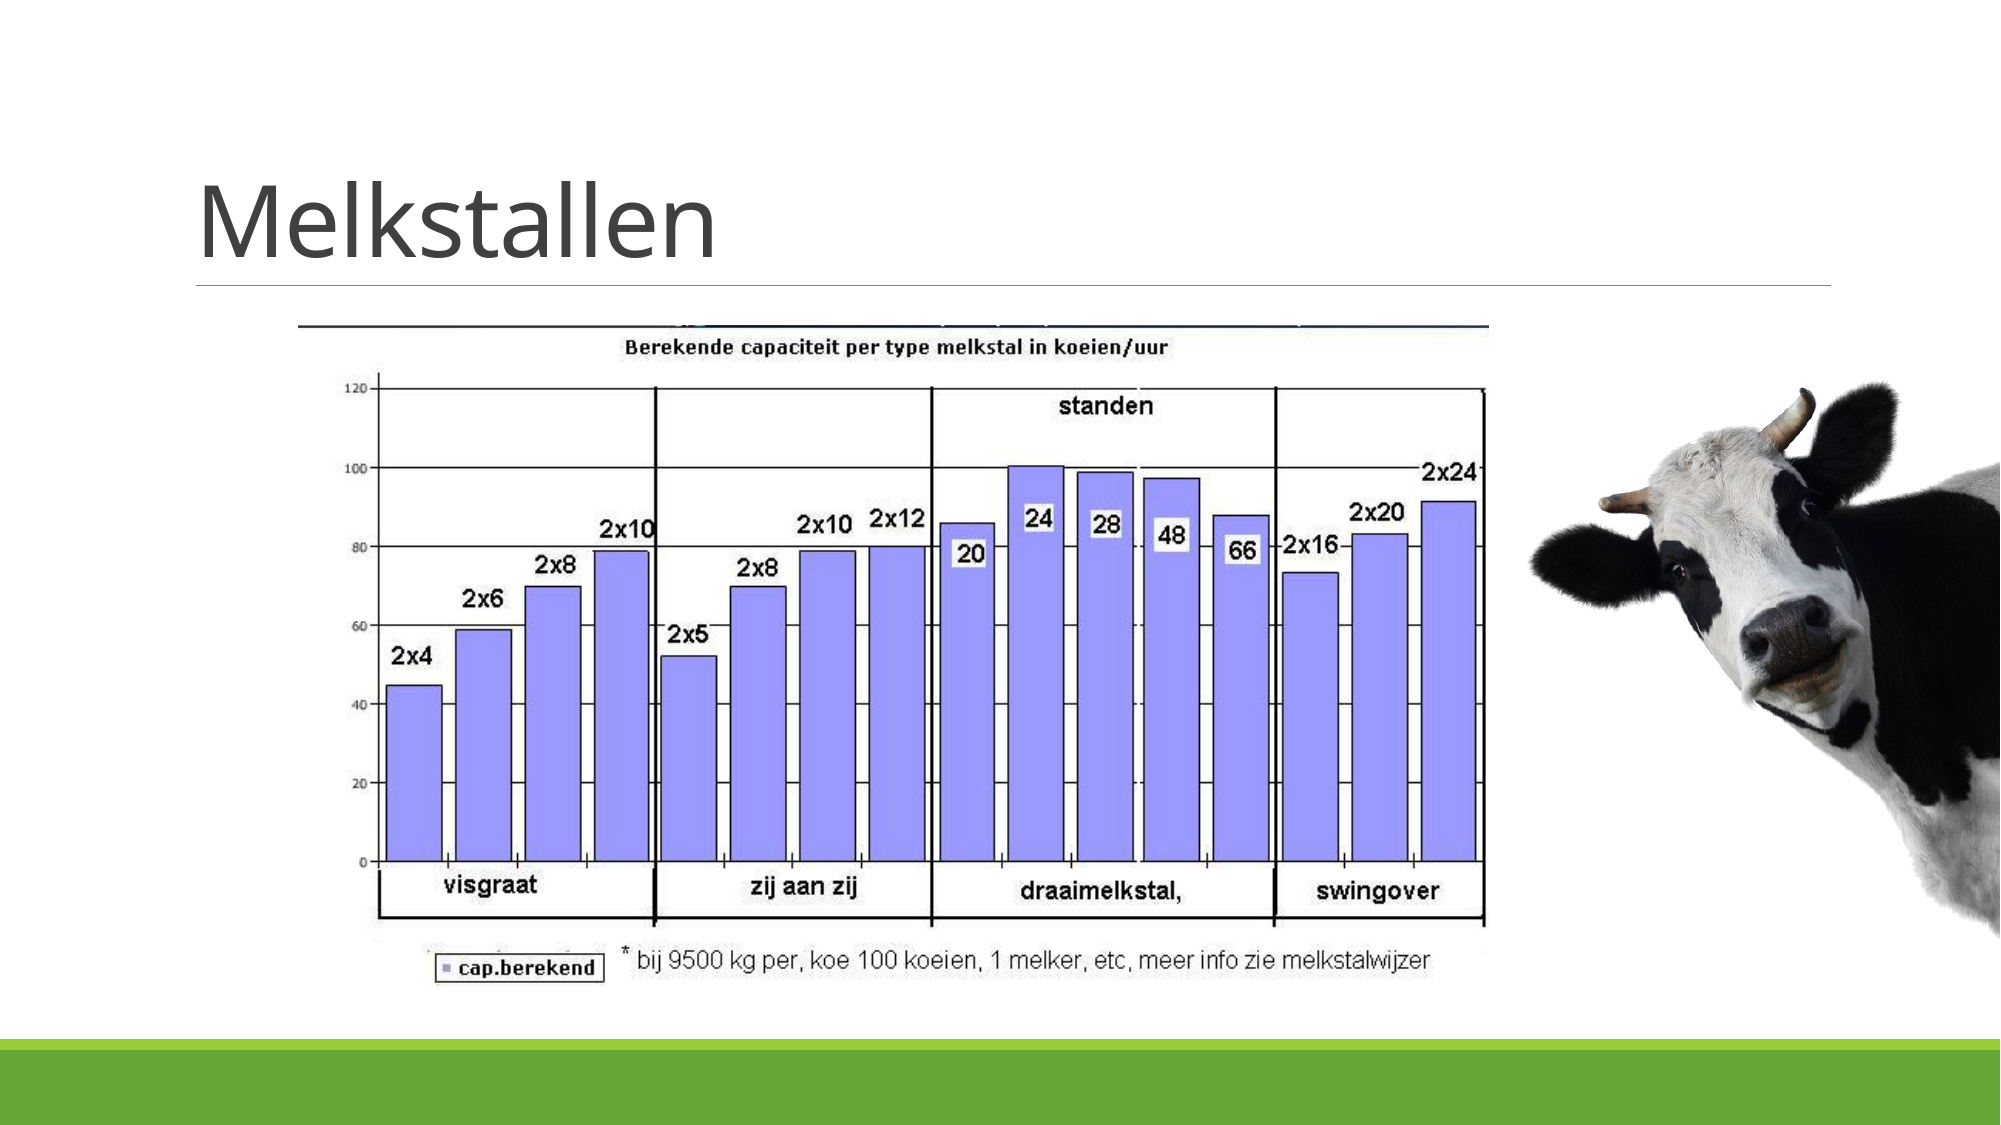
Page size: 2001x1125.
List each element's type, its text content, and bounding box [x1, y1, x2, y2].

title Melkstallen [180, 47, 1830, 285]
picture [1488, 359, 2000, 952]
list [298, 325, 1490, 987]
